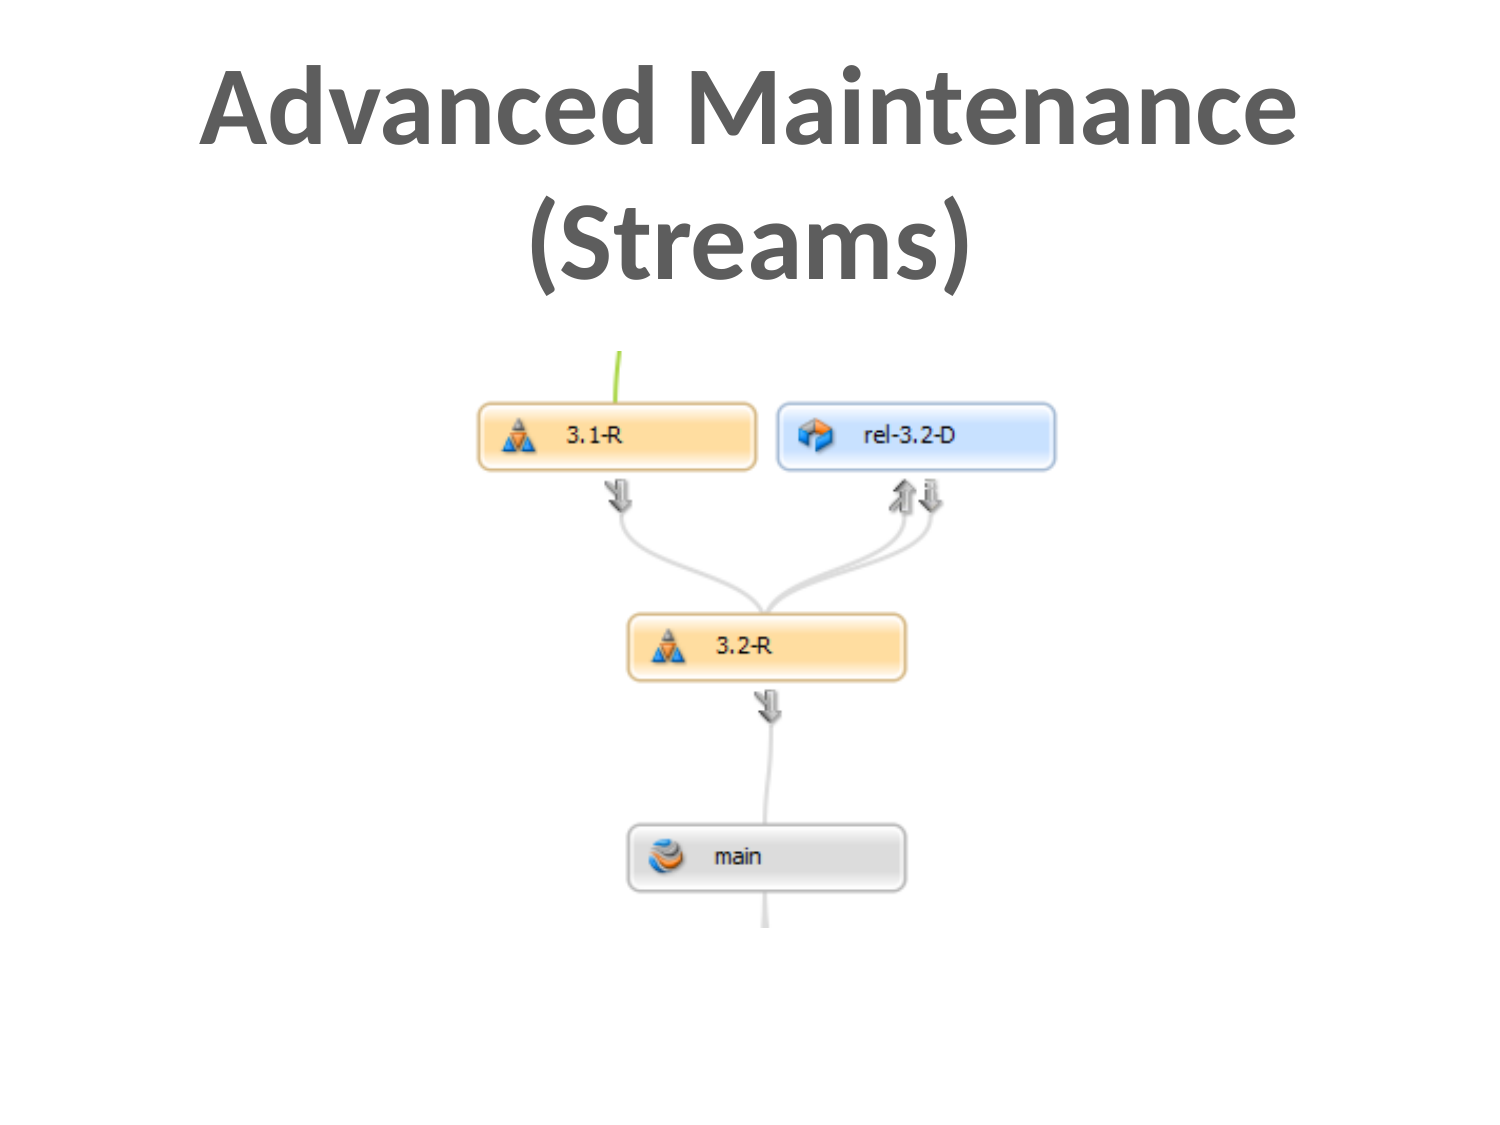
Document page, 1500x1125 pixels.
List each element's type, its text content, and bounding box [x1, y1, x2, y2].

picture [365, 350, 1135, 928]
text_box Advanced Maintenance (Streams) [0, 24, 1500, 310]
